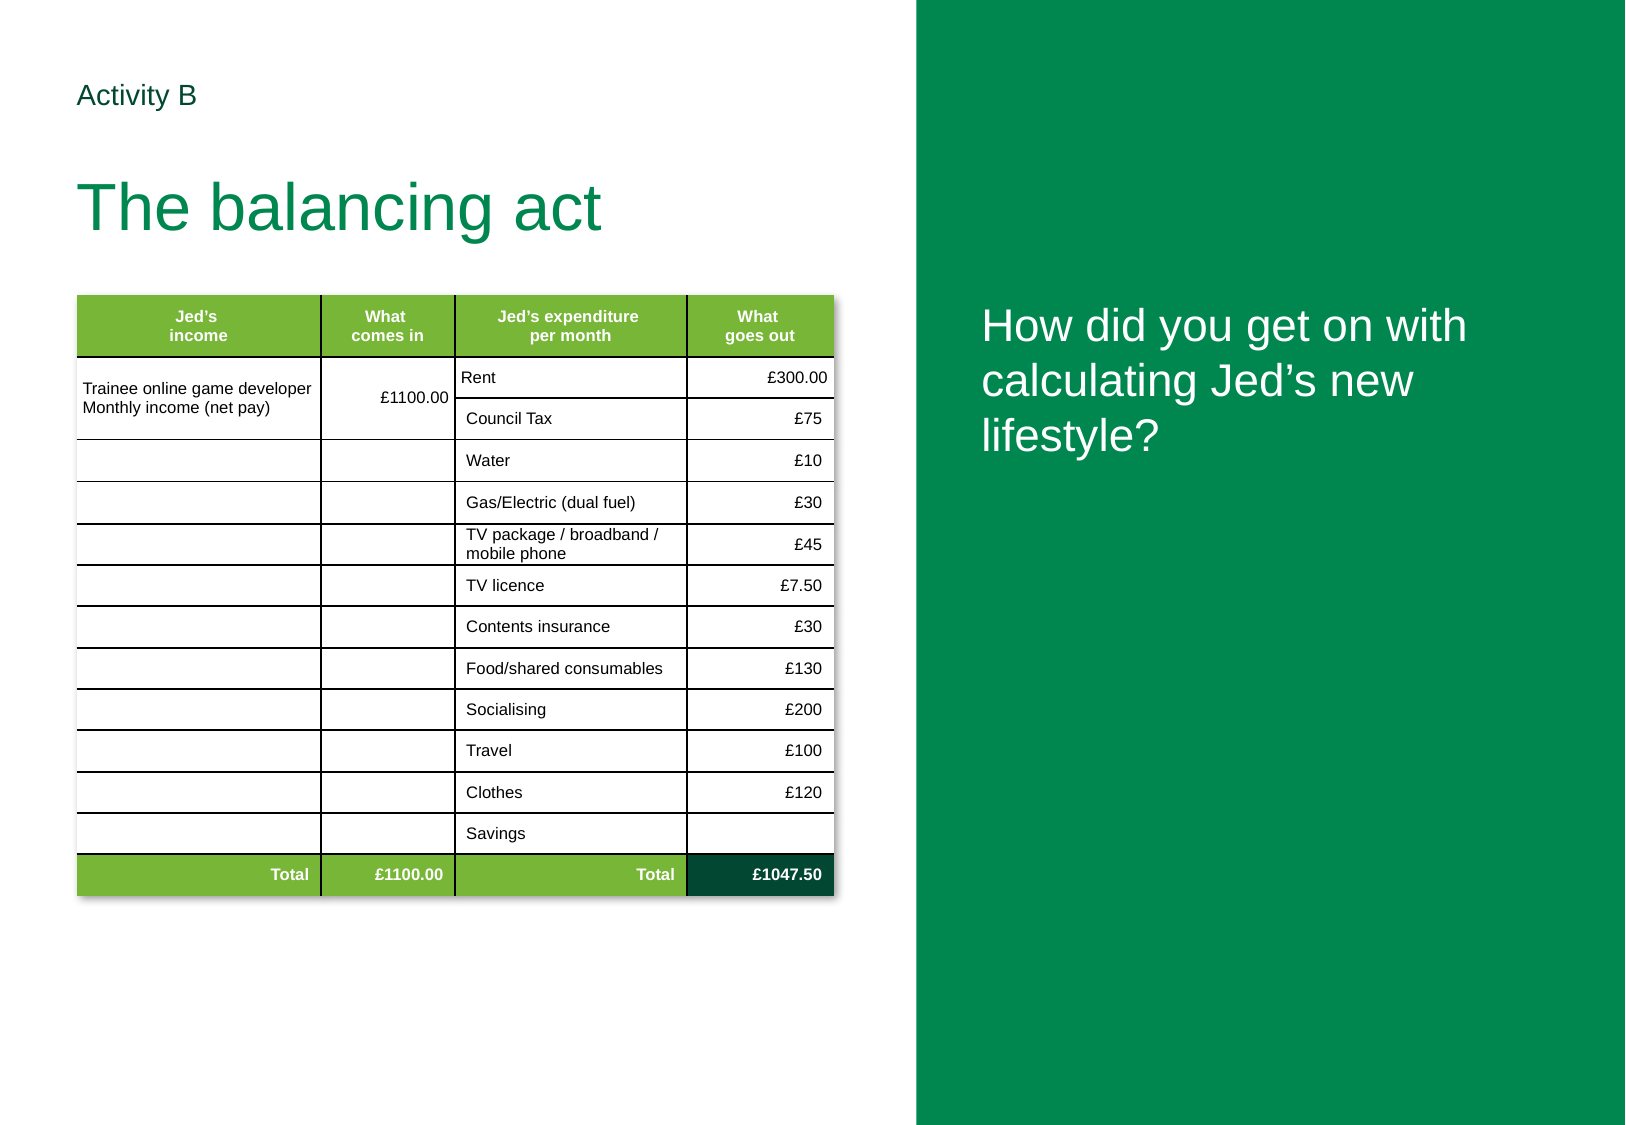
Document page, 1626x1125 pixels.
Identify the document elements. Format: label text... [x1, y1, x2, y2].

table_header Jed’s income [77, 295, 320, 356]
table_cell Gas/Electric (dual fuel) [456, 482, 686, 523]
table_cell £45 [688, 525, 834, 564]
table_cell £130 [688, 649, 834, 688]
text_box How did you get on with calculating Jed’s new lifestyle? [916, 0, 1625, 1125]
table_cell £30 [688, 607, 834, 647]
table_cell [77, 440, 320, 481]
table_cell Savings [456, 814, 686, 853]
table_cell [77, 731, 320, 771]
table_cell [322, 649, 454, 688]
table_cell Total [77, 855, 320, 896]
table_cell [322, 566, 454, 605]
table_cell Total [456, 855, 686, 896]
table_cell [322, 607, 454, 647]
table_cell [77, 773, 320, 812]
table_cell [322, 482, 454, 523]
table_cell [322, 731, 454, 771]
table_cell [77, 525, 320, 564]
table_cell [322, 814, 454, 853]
table_header What comes in [322, 295, 454, 356]
table_cell [322, 440, 454, 481]
text_box Activity B The balancing act [76, 76, 626, 271]
table_cell [322, 773, 454, 812]
table_cell £120 [688, 773, 834, 812]
table_cell Rent [456, 358, 686, 397]
table_cell Food/shared consumables [456, 649, 686, 688]
table_cell Council Tax [456, 399, 686, 439]
table_cell £100 [688, 731, 834, 771]
table_cell TV package / broadband / mobile phone [456, 525, 686, 564]
table_cell TV licence [456, 566, 686, 605]
table_cell £200 [688, 690, 834, 729]
table_cell [77, 690, 320, 729]
table_cell [77, 607, 320, 647]
table_cell [77, 814, 320, 853]
table_cell Contents insurance [456, 607, 686, 647]
table_cell [77, 482, 320, 523]
table_cell £10 [688, 440, 834, 481]
table_cell £1047.50 [688, 855, 834, 896]
table_cell Trainee online game developer Monthly income (net pay) [77, 358, 320, 439]
table_cell [322, 690, 454, 729]
table_cell Socialising [456, 690, 686, 729]
table_cell [322, 525, 454, 564]
table_header What goes out [688, 295, 834, 356]
table_header Jed’s expenditure per month [456, 295, 686, 356]
table_cell £30 [688, 482, 834, 523]
table_cell £75 [688, 399, 834, 439]
table_cell Travel [456, 731, 686, 771]
table_cell £300.00 [688, 358, 834, 397]
table_cell £7.50 [688, 566, 834, 605]
table_cell Water [456, 440, 686, 481]
table_cell [688, 814, 834, 853]
table_cell Clothes [456, 773, 686, 812]
table_cell £1100.00 [322, 358, 454, 439]
table_cell [77, 649, 320, 688]
table_cell [77, 566, 320, 605]
table_cell £1100.00 [322, 855, 454, 896]
